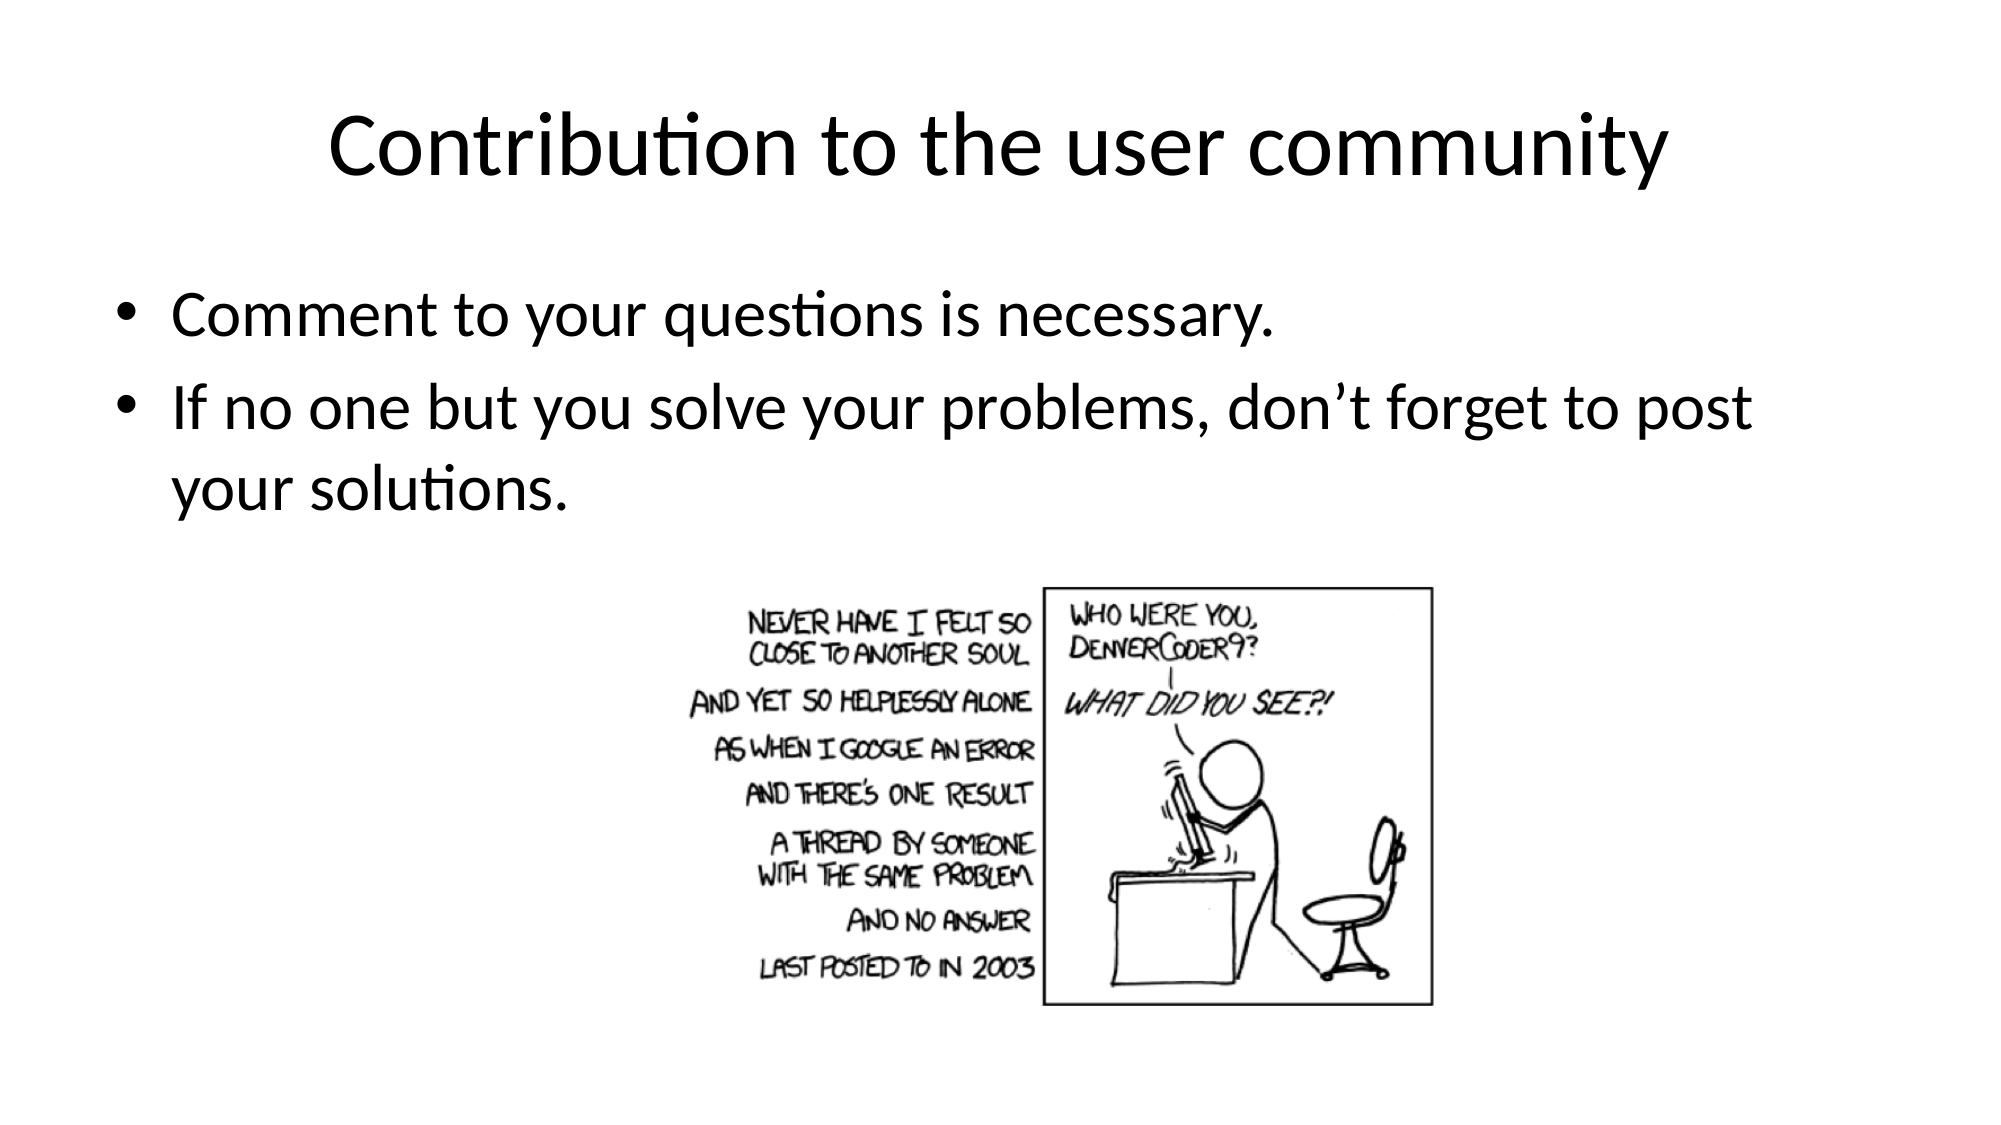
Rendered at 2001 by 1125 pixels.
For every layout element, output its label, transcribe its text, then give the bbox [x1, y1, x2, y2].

picture [680, 585, 1434, 1007]
list Comment to your questions is necessary. If no one but you solve your problems, don’t forget to post your solutions. [99, 262, 1900, 1005]
title Contribution to the user community [99, 45, 1900, 233]
